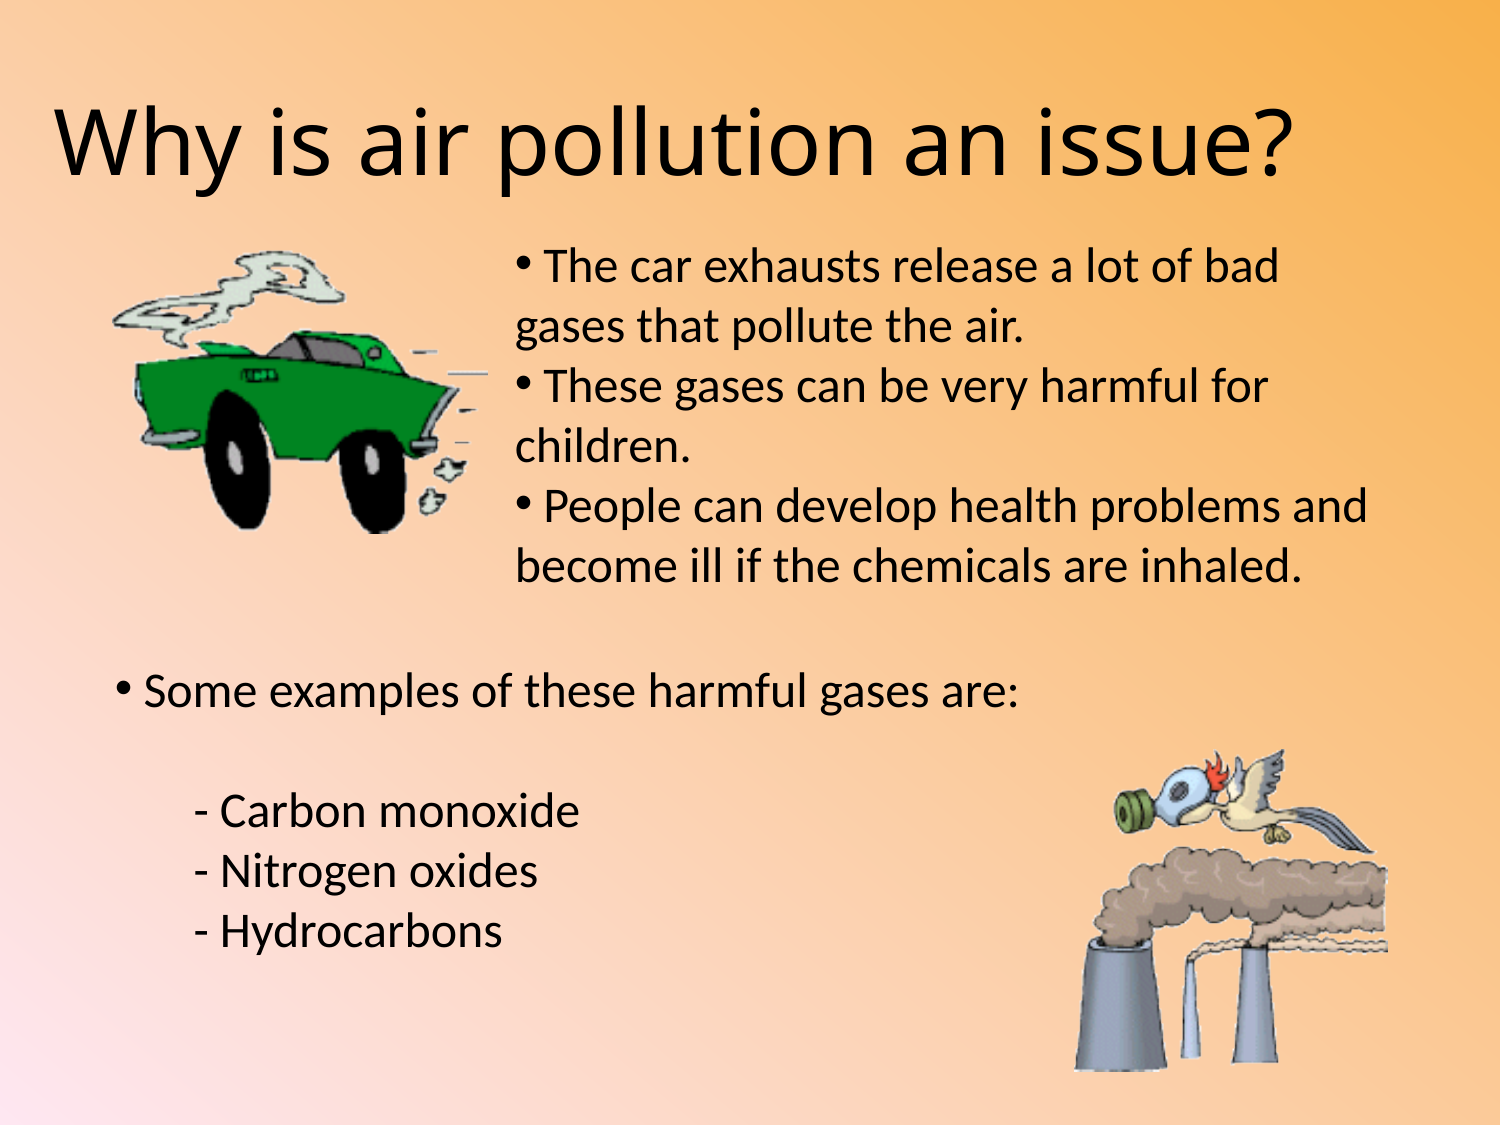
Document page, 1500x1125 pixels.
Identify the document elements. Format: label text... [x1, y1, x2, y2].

picture [1074, 748, 1388, 1073]
text_box The car exhausts release a lot of bad gases that pollute the air. These gases can be very harmful for children. People can develop health problems and become ill if the chemicals are inhaled. [499, 224, 1400, 660]
picture [112, 249, 488, 534]
text_box Some examples of these harmful gases are: - Carbon monoxide - Nitrogen oxides - Hydrocarbons [99, 649, 1050, 1025]
title Why is air pollution an issue? [0, 45, 1350, 233]
